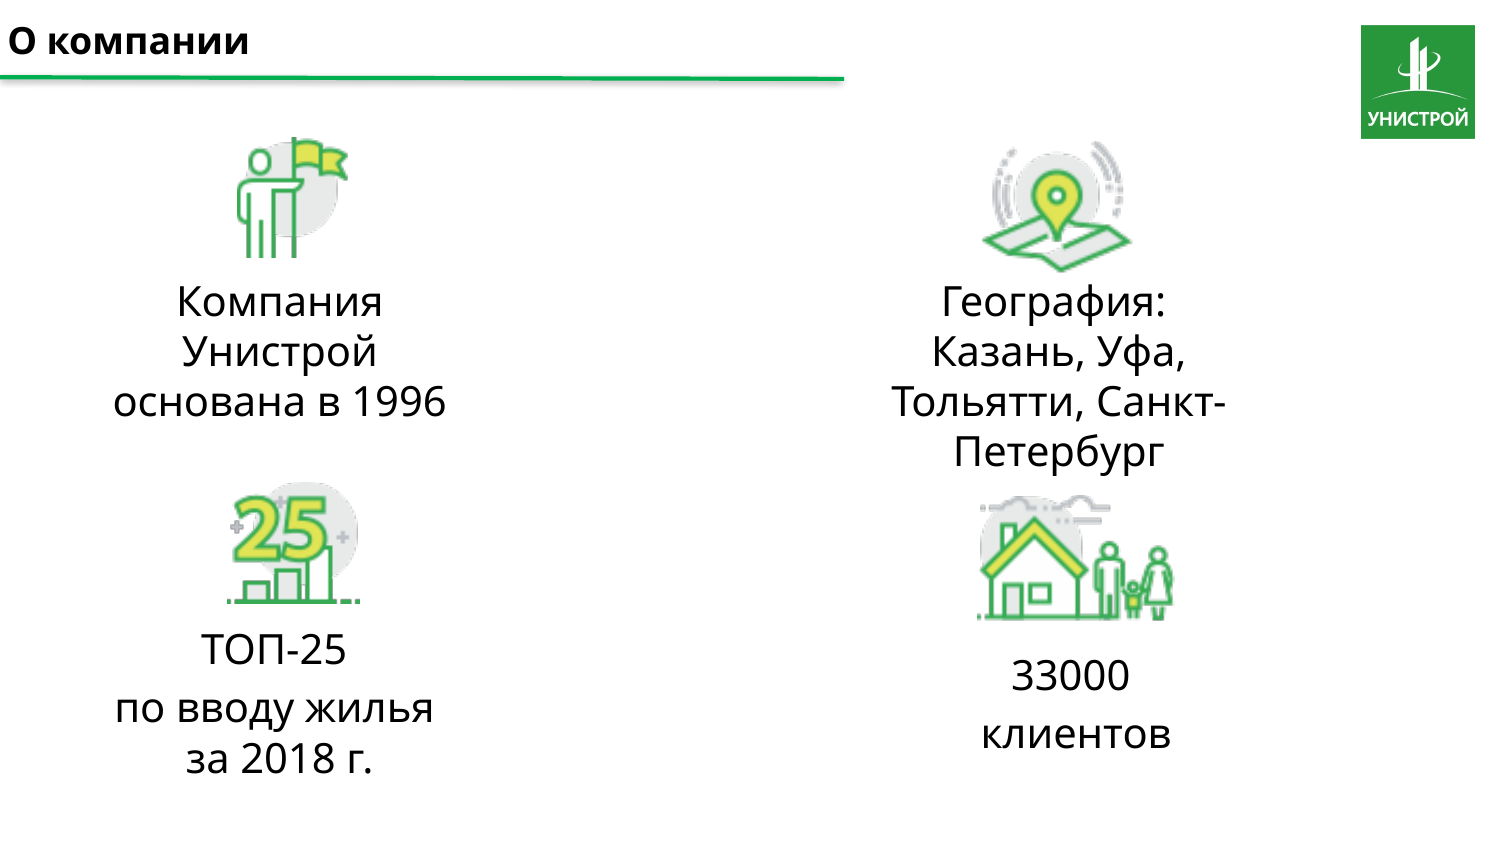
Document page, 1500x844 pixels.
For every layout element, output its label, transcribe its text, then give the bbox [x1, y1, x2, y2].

text_box 33000 клиентов [906, 648, 1246, 757]
picture [1361, 25, 1476, 139]
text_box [0, 76, 845, 80]
text_box Компания Унистрой основана в 1996 [110, 274, 449, 426]
picture [237, 136, 350, 258]
text_box ТОП-25 по вводу жилья за 2018 г. [14, 622, 546, 782]
text_box География: Казань, Уфа, Тольятти, Санкт-Петербург [816, 274, 1301, 475]
picture [982, 140, 1136, 276]
text_box О компании [0, 9, 265, 70]
picture [227, 482, 360, 605]
picture [977, 495, 1175, 624]
